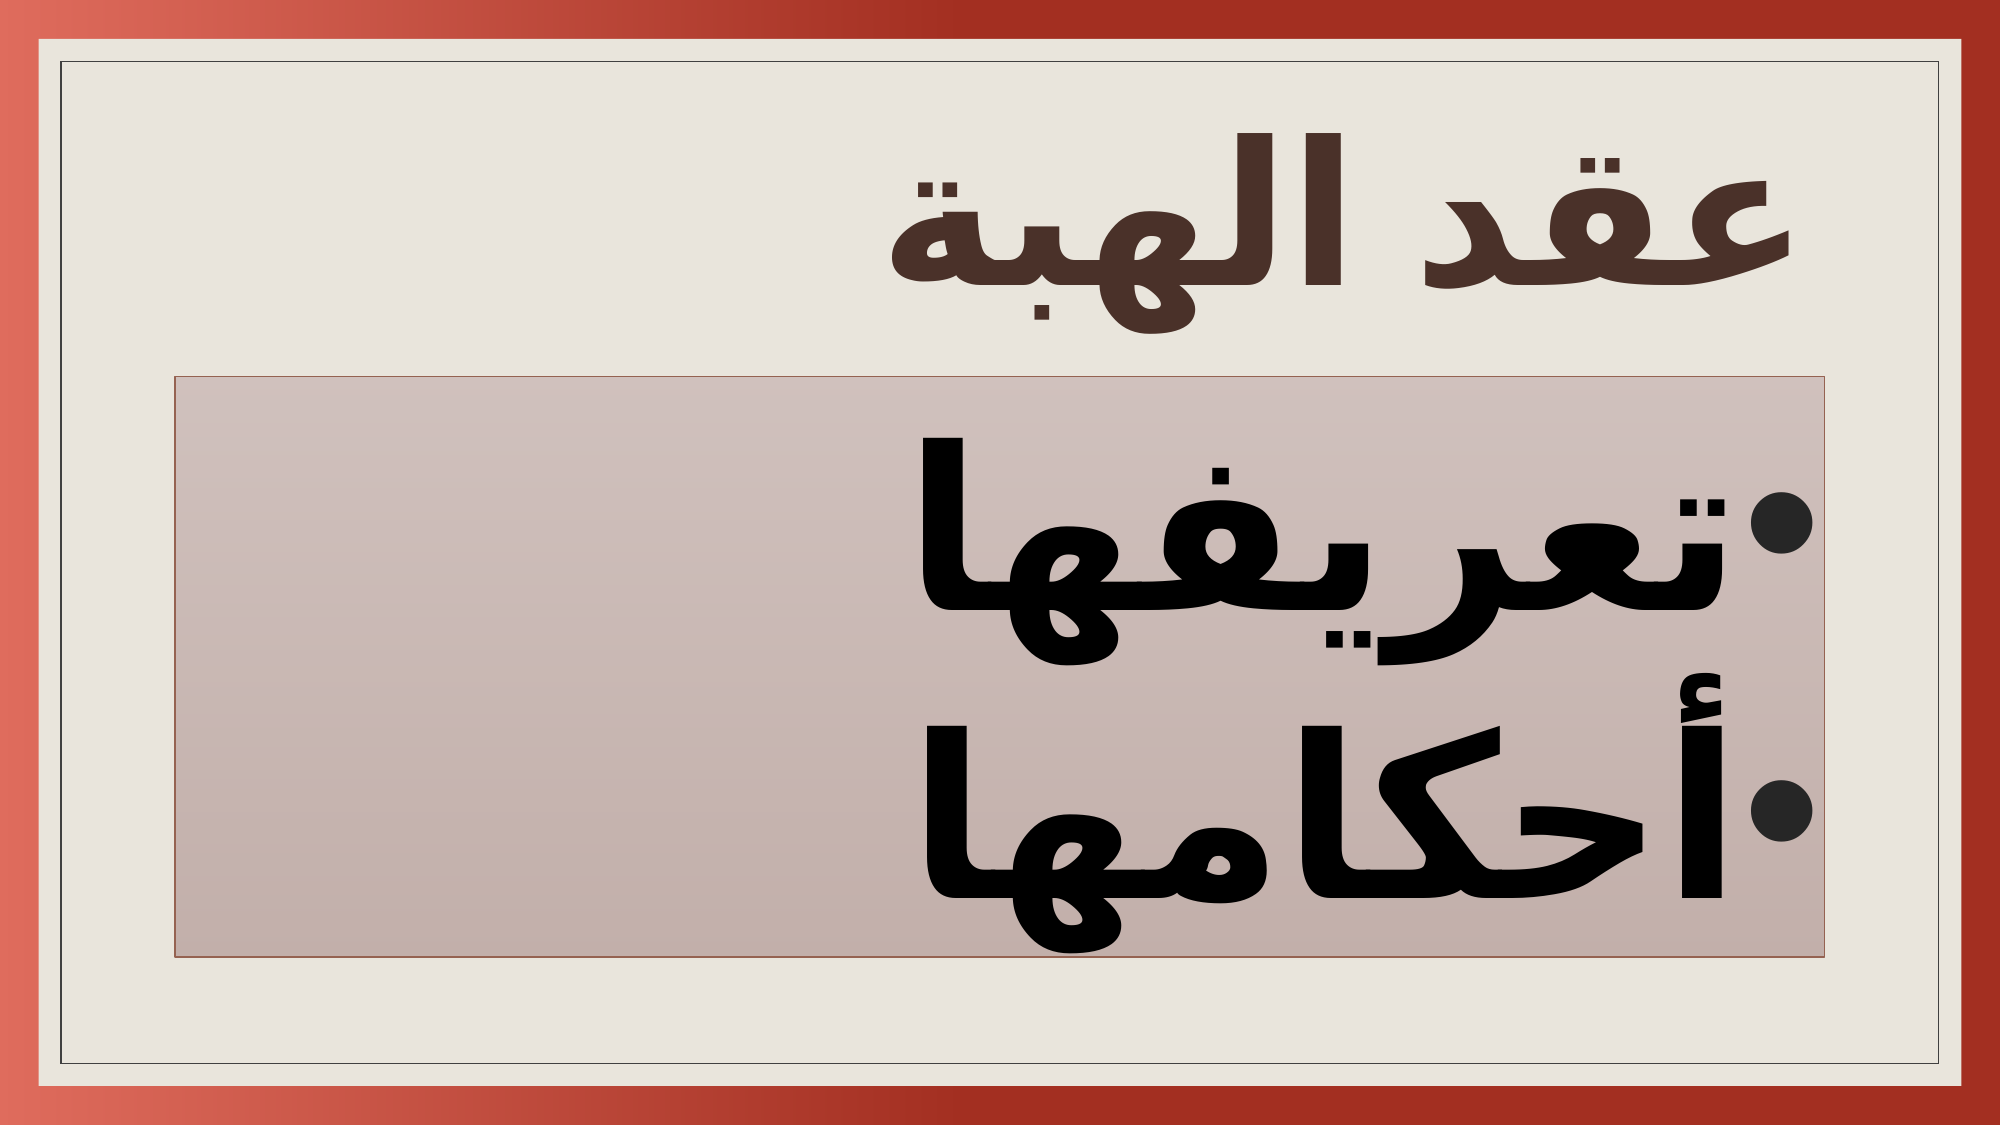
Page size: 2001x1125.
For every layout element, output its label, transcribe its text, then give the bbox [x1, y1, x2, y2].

title عقد الهبة [174, 92, 1825, 349]
list تعريفها أحكامها [174, 376, 1825, 958]
